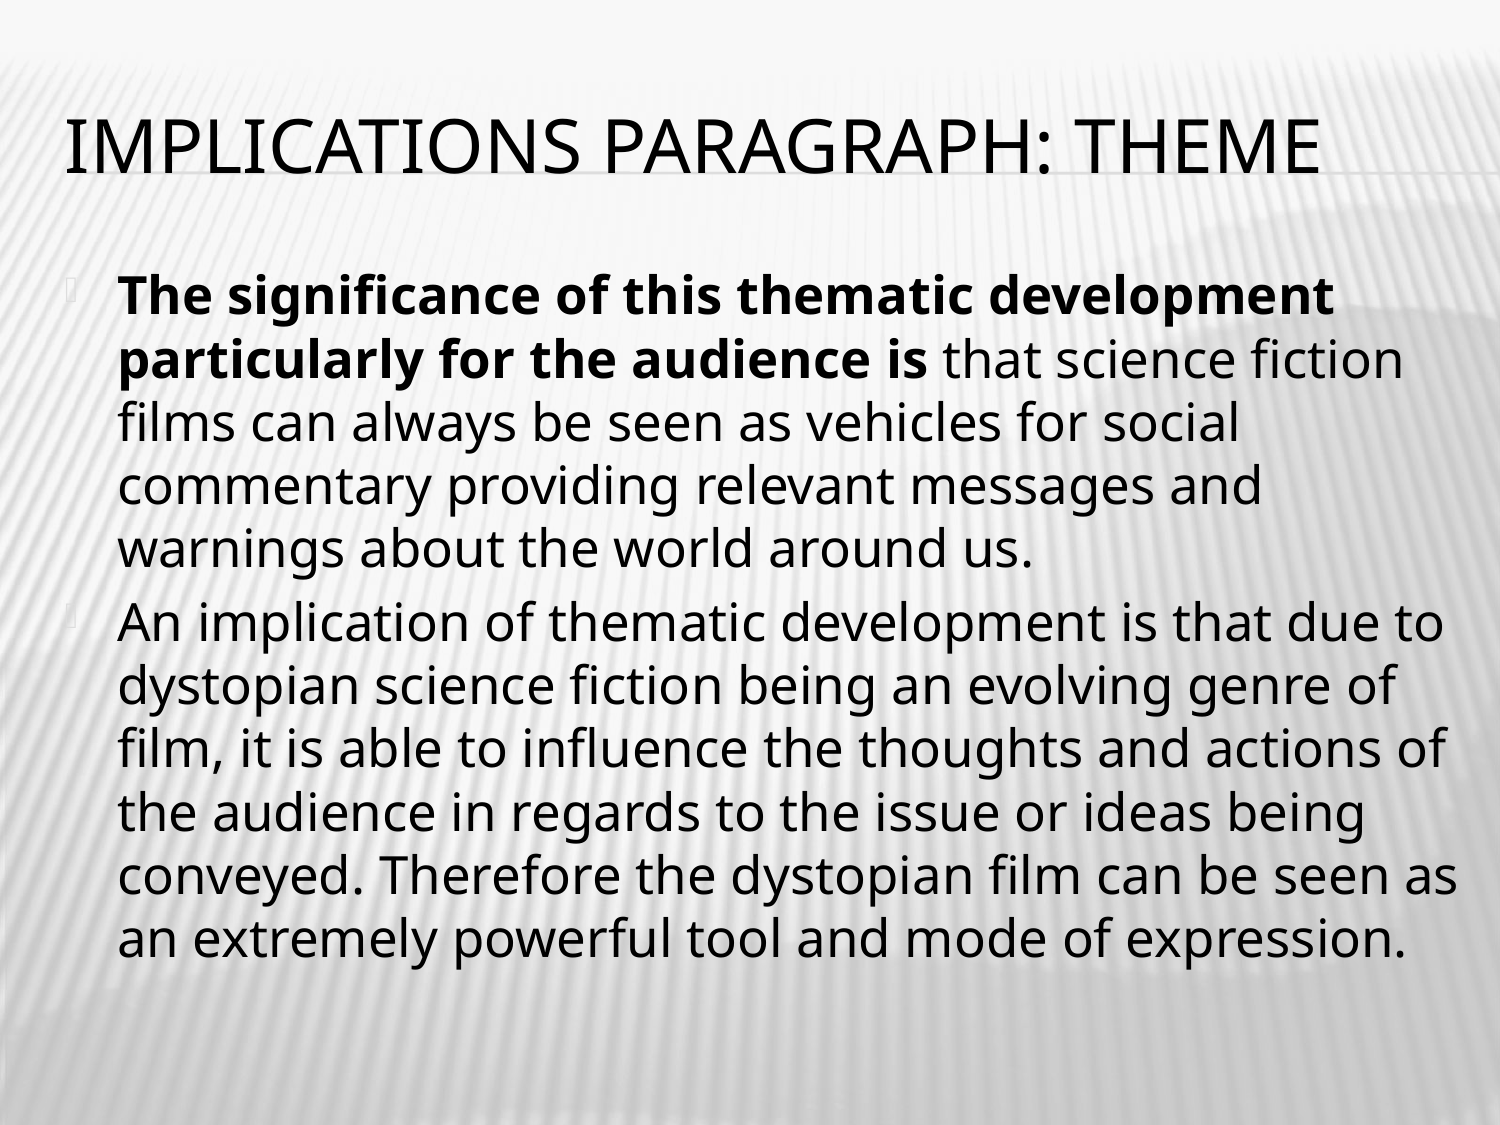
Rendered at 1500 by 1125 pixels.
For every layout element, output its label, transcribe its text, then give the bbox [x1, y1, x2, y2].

title Implications PARAGRAPH: THEME [50, 75, 1475, 213]
list The significance of this thematic development particularly for the audience is that science fiction films can always be seen as vehicles for social commentary providing relevant messages and warnings about the world around us. An implication of thematic development is that due to dystopian science fiction being an evolving genre of film, it is able to influence the thoughts and actions of the audience in regards to the issue or ideas being conveyed. Therefore the dystopian film can be seen as an extremely powerful tool and mode of expression. [50, 254, 1475, 998]
